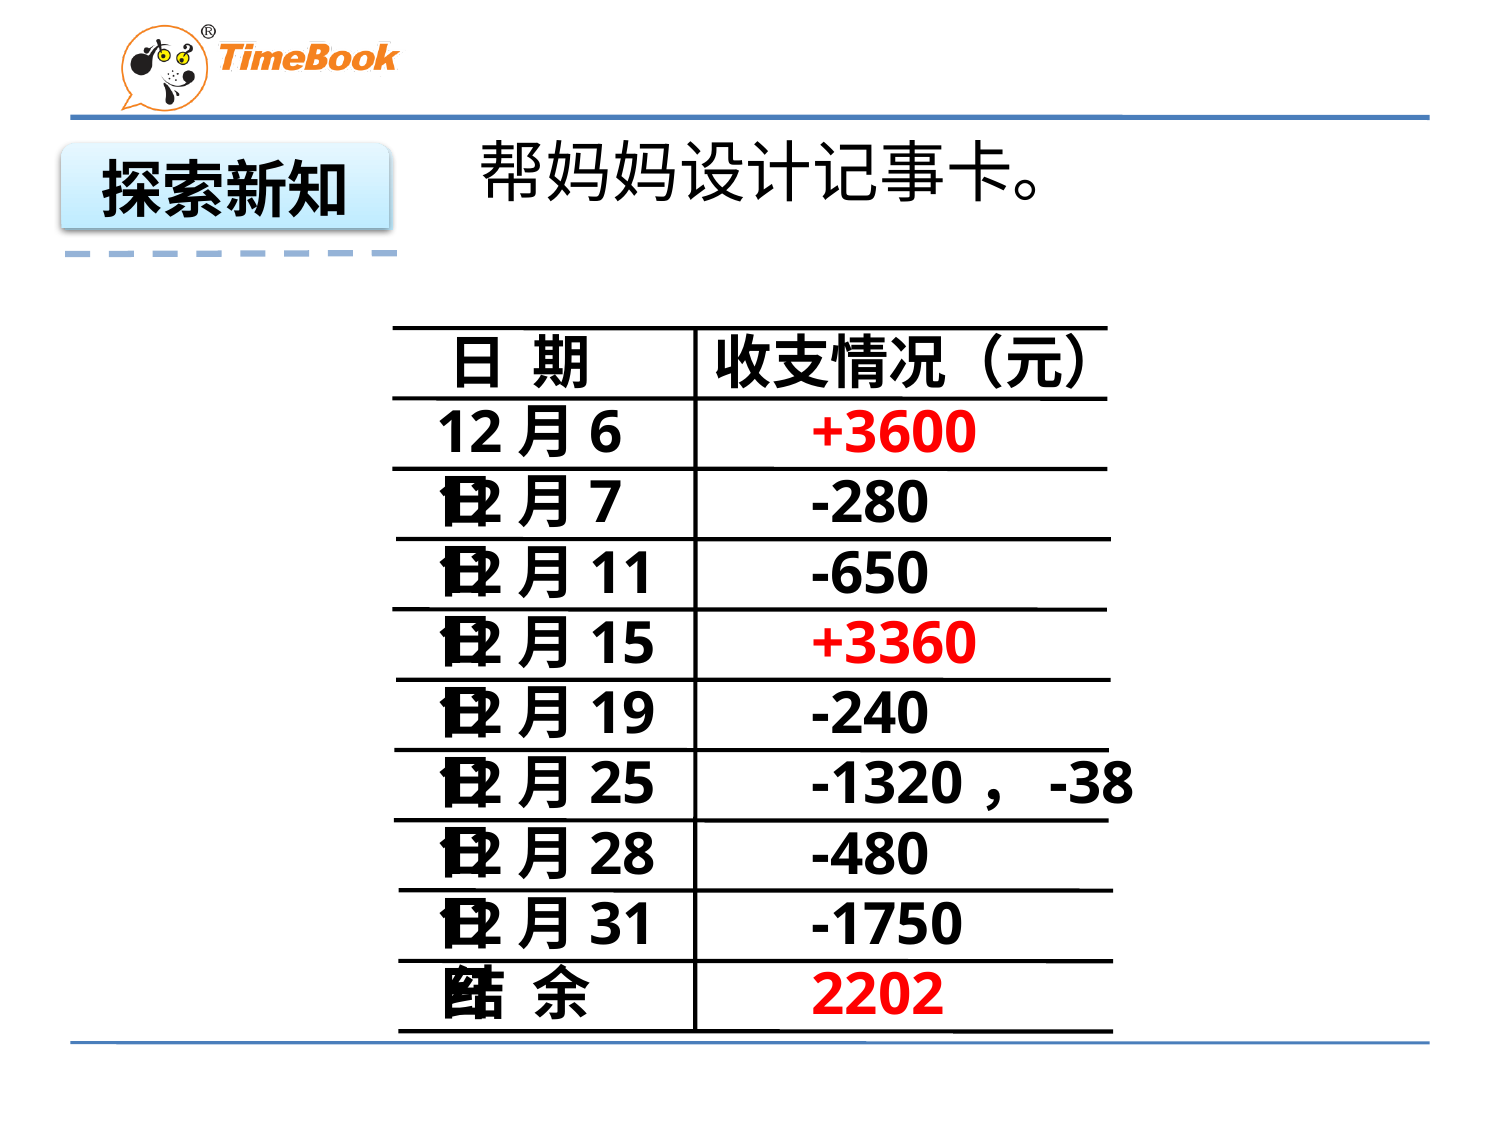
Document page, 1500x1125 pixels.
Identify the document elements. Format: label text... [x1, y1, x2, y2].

title 帮妈妈设计记事卡。 [222, 122, 1336, 311]
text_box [64, 145, 406, 255]
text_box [392, 317, 1204, 1032]
picture [118, 22, 408, 113]
